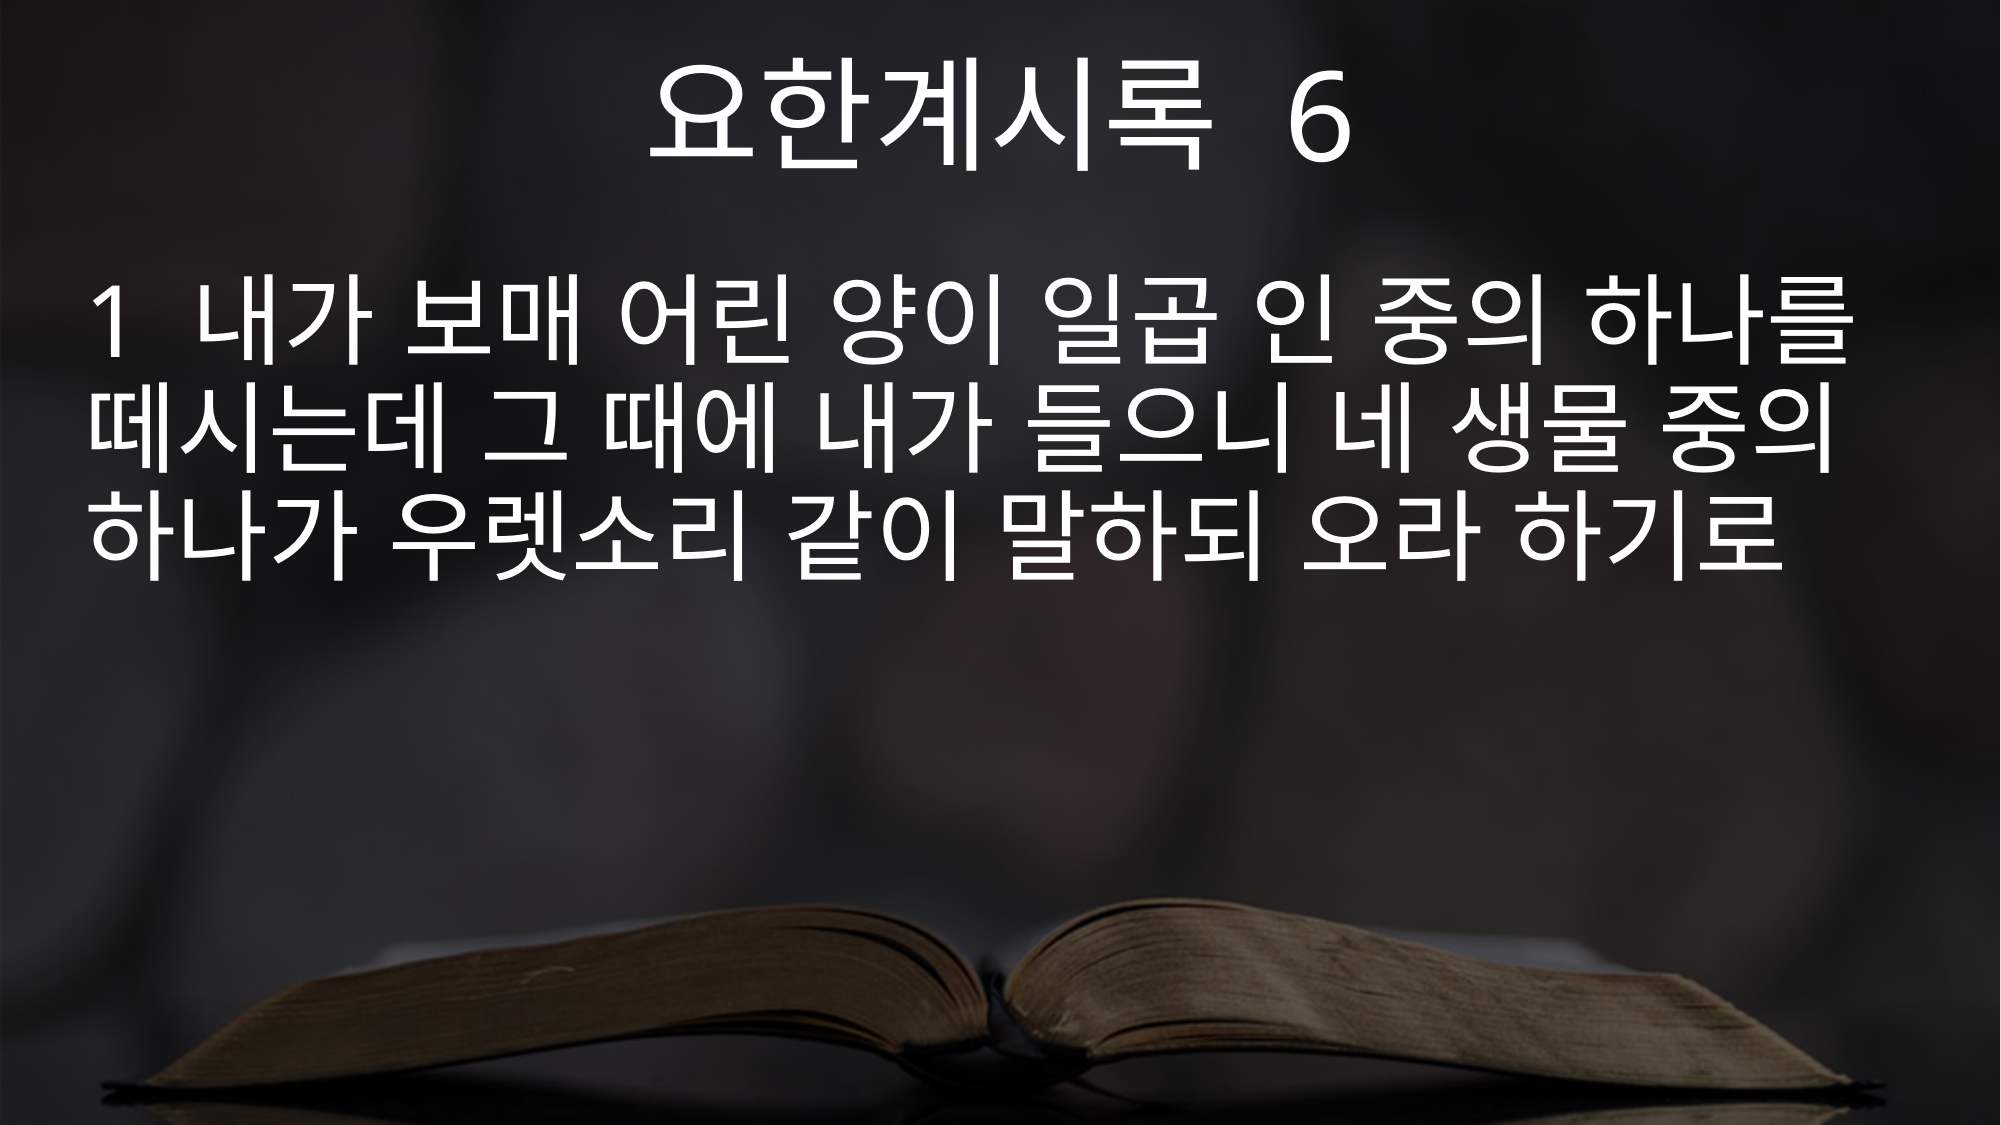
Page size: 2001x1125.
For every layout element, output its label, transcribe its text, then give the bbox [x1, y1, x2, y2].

picture [0, 0, 2001, 1125]
footer 요한계시록 6 [0, 32, 2000, 192]
list 1 내가 보매 어린 양이 일곱 인 중의 하나를 떼시는데 그 때에 내가 들으니 네 생물 중의 하나가 우렛소리 같이 말하되 오라 하기로 [69, 263, 1953, 423]
